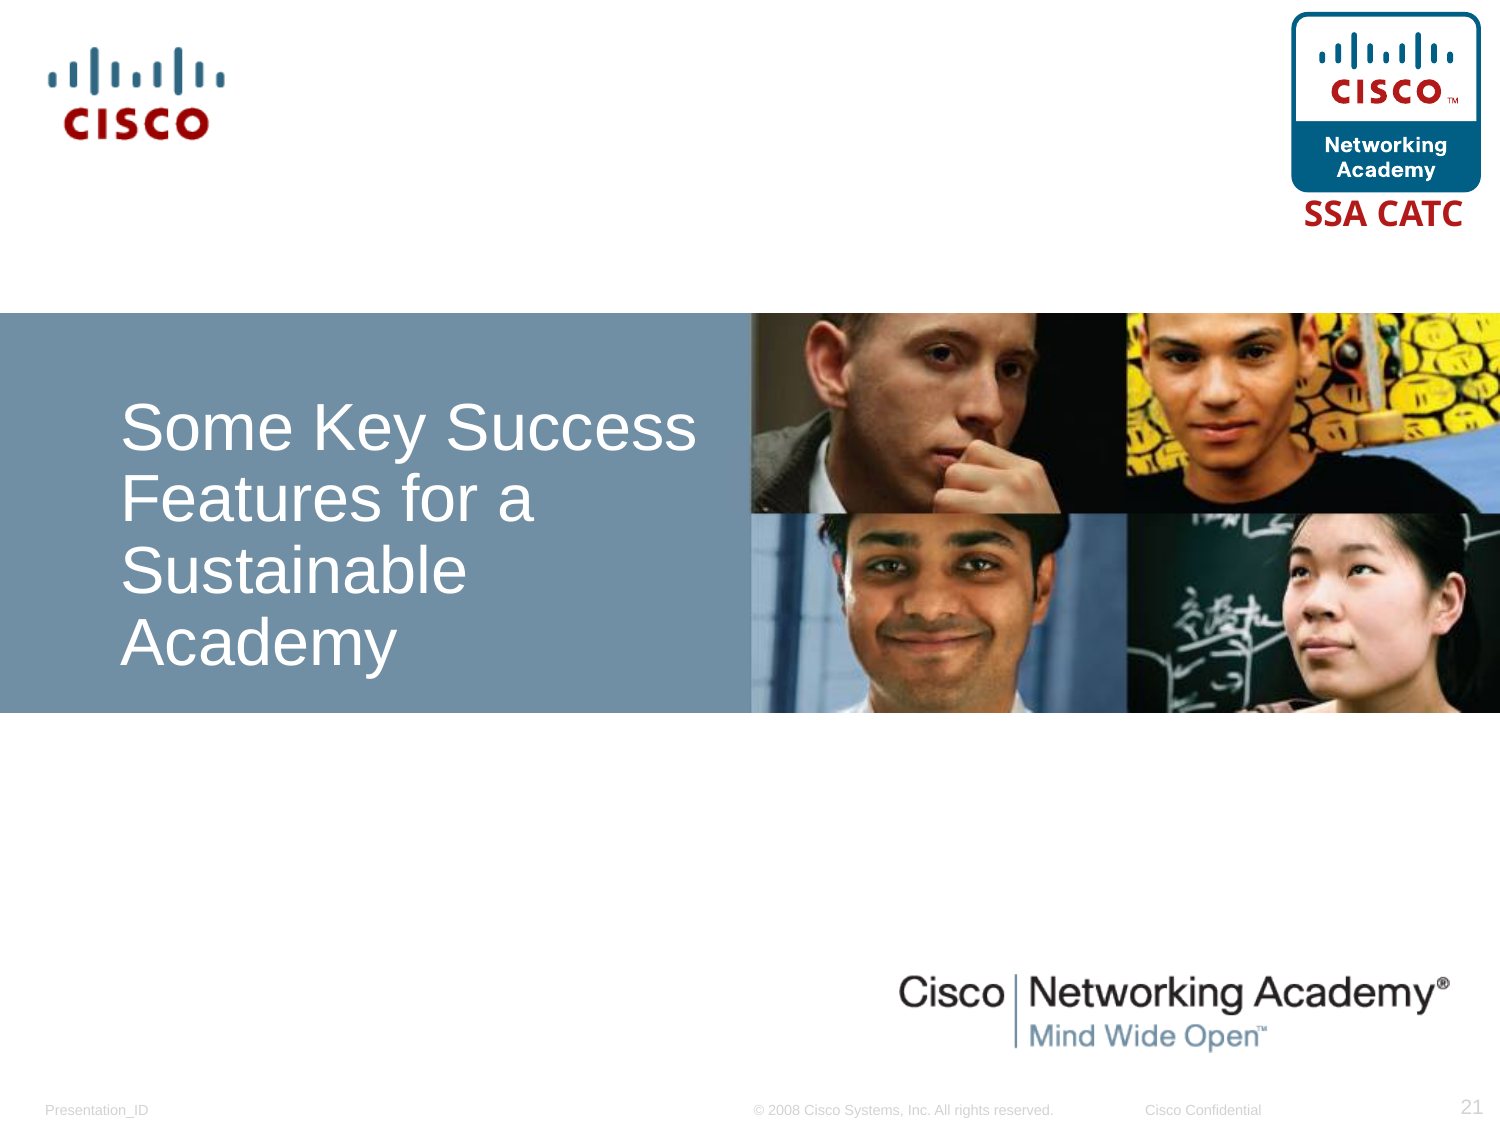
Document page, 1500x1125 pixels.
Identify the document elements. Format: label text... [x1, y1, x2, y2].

picture [0, 313, 1500, 713]
title Some Key Success Features for a Sustainable Academy [106, 467, 774, 605]
picture [899, 974, 1450, 1053]
picture [40, 19, 233, 168]
